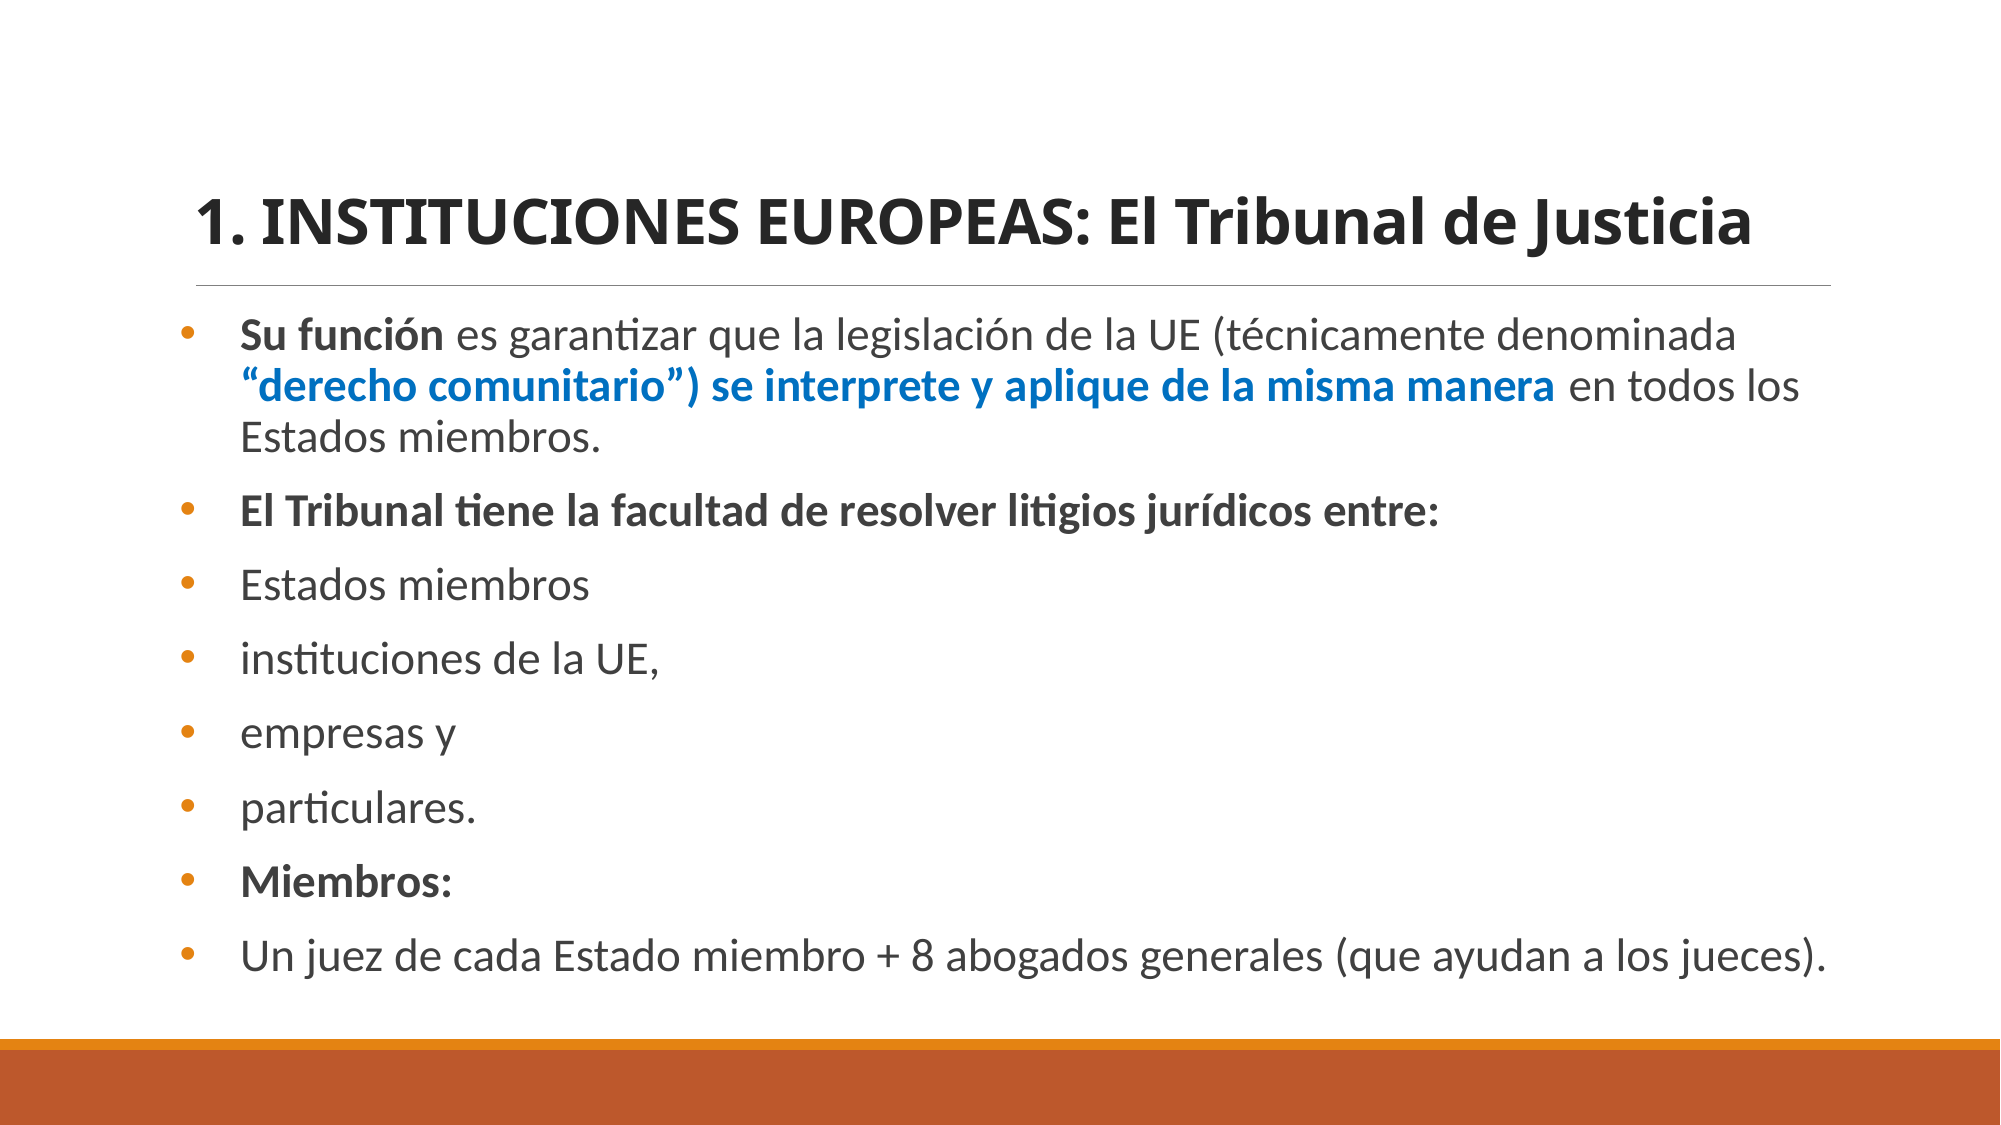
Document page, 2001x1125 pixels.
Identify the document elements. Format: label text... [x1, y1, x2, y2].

text_box 1. INSTITUCIONES EUROPEAS: El Tribunal de Justicia [179, 149, 1839, 265]
list Su función es garantizar que la legislación de la UE (técnicamente denominada “derecho comunitario”) se interprete y aplique de la misma manera en todos los Estados miembros. El Tribunal tiene la facultad de resolver litigios jurídicos entre: Estados miembros instituciones de la UE, empresas y particulares. Miembros: Un juez de cada Estado miembro + 8 abogados generales (que ayudan a los jueces). [179, 302, 1830, 1000]
